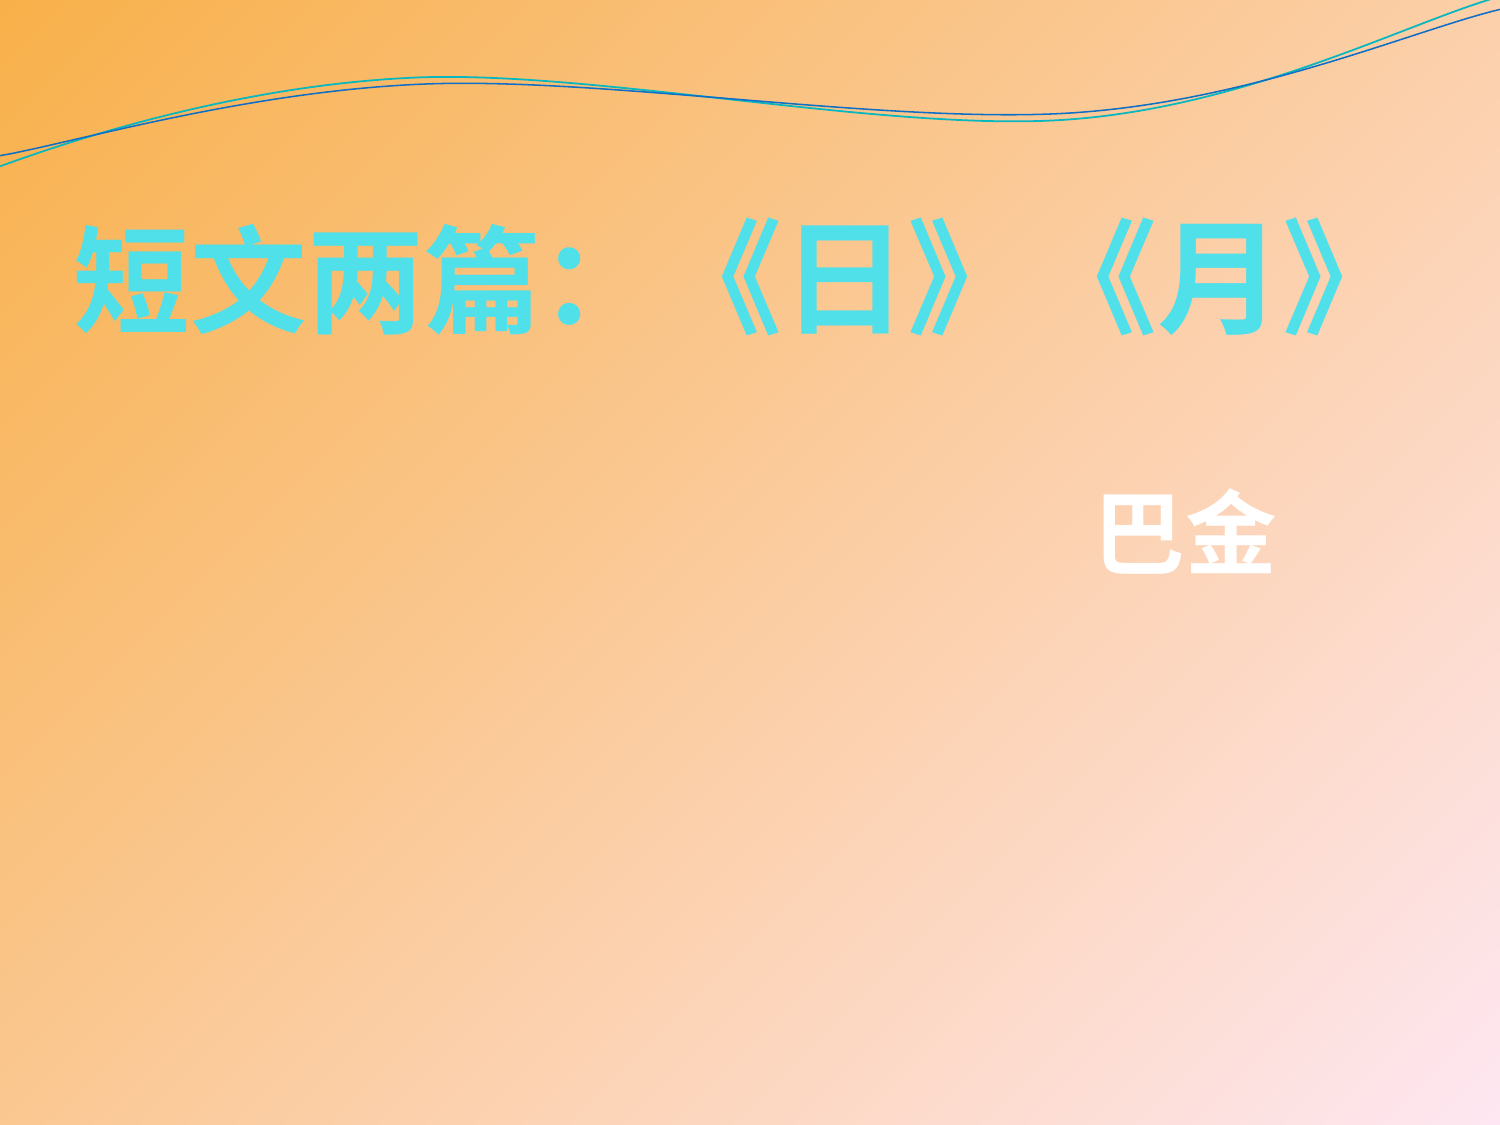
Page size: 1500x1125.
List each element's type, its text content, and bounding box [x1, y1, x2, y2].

subtitle 巴金 [230, 467, 1281, 756]
title 短文两篇：《日》《月》 [64, 172, 1411, 350]
